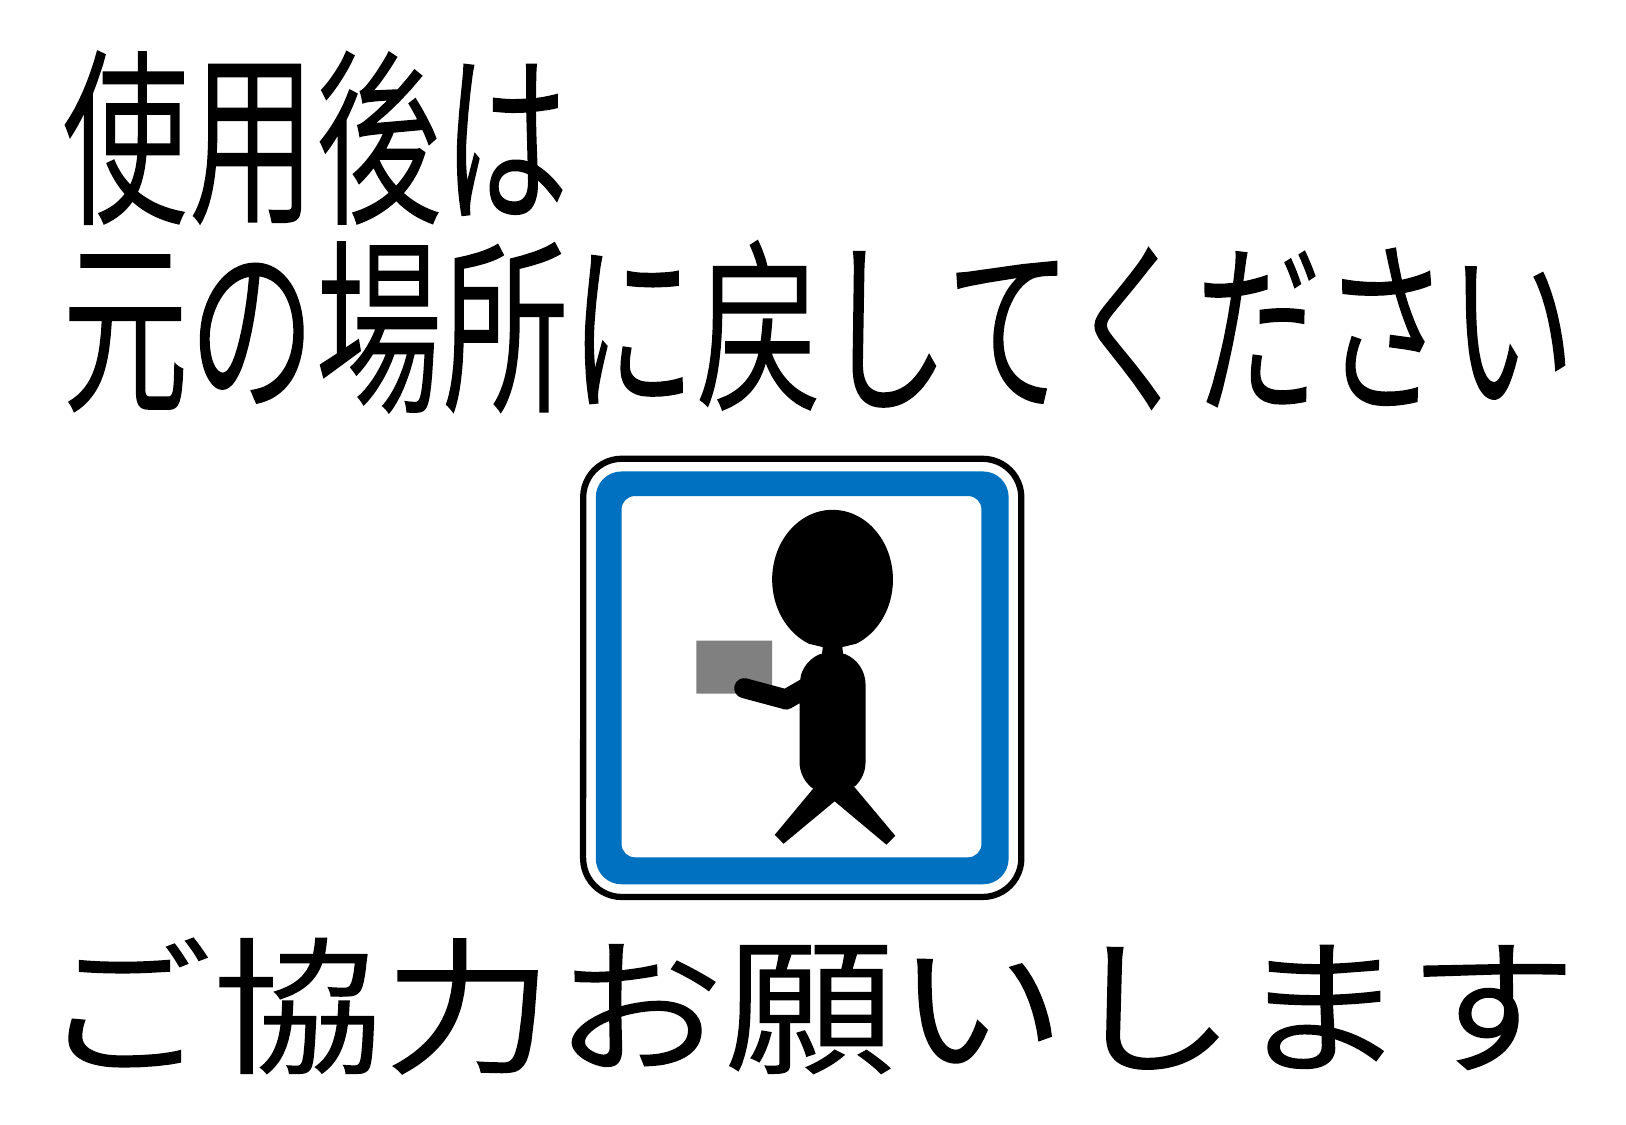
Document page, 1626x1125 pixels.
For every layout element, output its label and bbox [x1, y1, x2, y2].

text_box [582, 458, 1022, 898]
